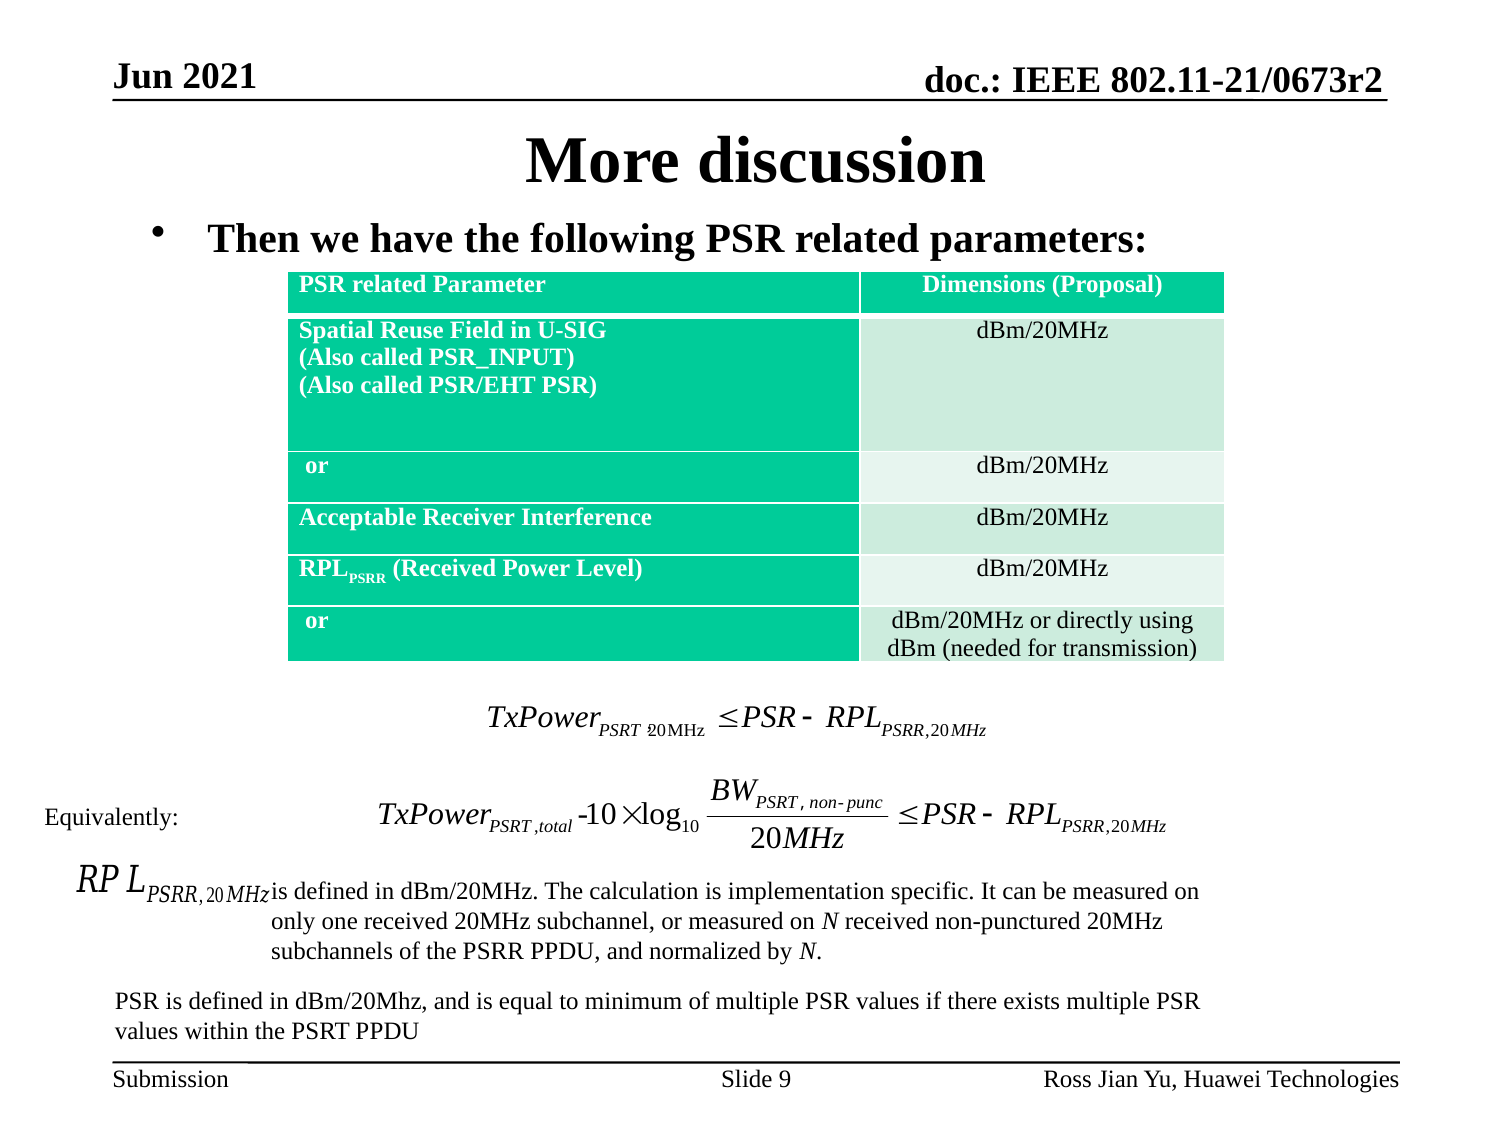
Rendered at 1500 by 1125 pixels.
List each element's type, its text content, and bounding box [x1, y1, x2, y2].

text_box is defined in dBm/20MHz. The calculation is implementation specific. It can be measured on only one received 20MHz subchannel, or measured on N received non-punctured 20MHz subchannels of the PSRR PPDU, and normalized by N. [256, 867, 1225, 973]
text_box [483, 696, 993, 747]
list Then we have the following PSR related parameters: [135, 203, 1413, 279]
slide_number Slide 9 [712, 1061, 800, 1093]
title More discussion [99, 112, 1413, 201]
text_box Equivalently: [29, 793, 250, 839]
text_box PSR is defined in dBm/20Mhz, and is equal to minimum of multiple PSR values if there exists multiple PSR values within the PSRT PPDU [99, 977, 1275, 1052]
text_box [373, 768, 1175, 856]
